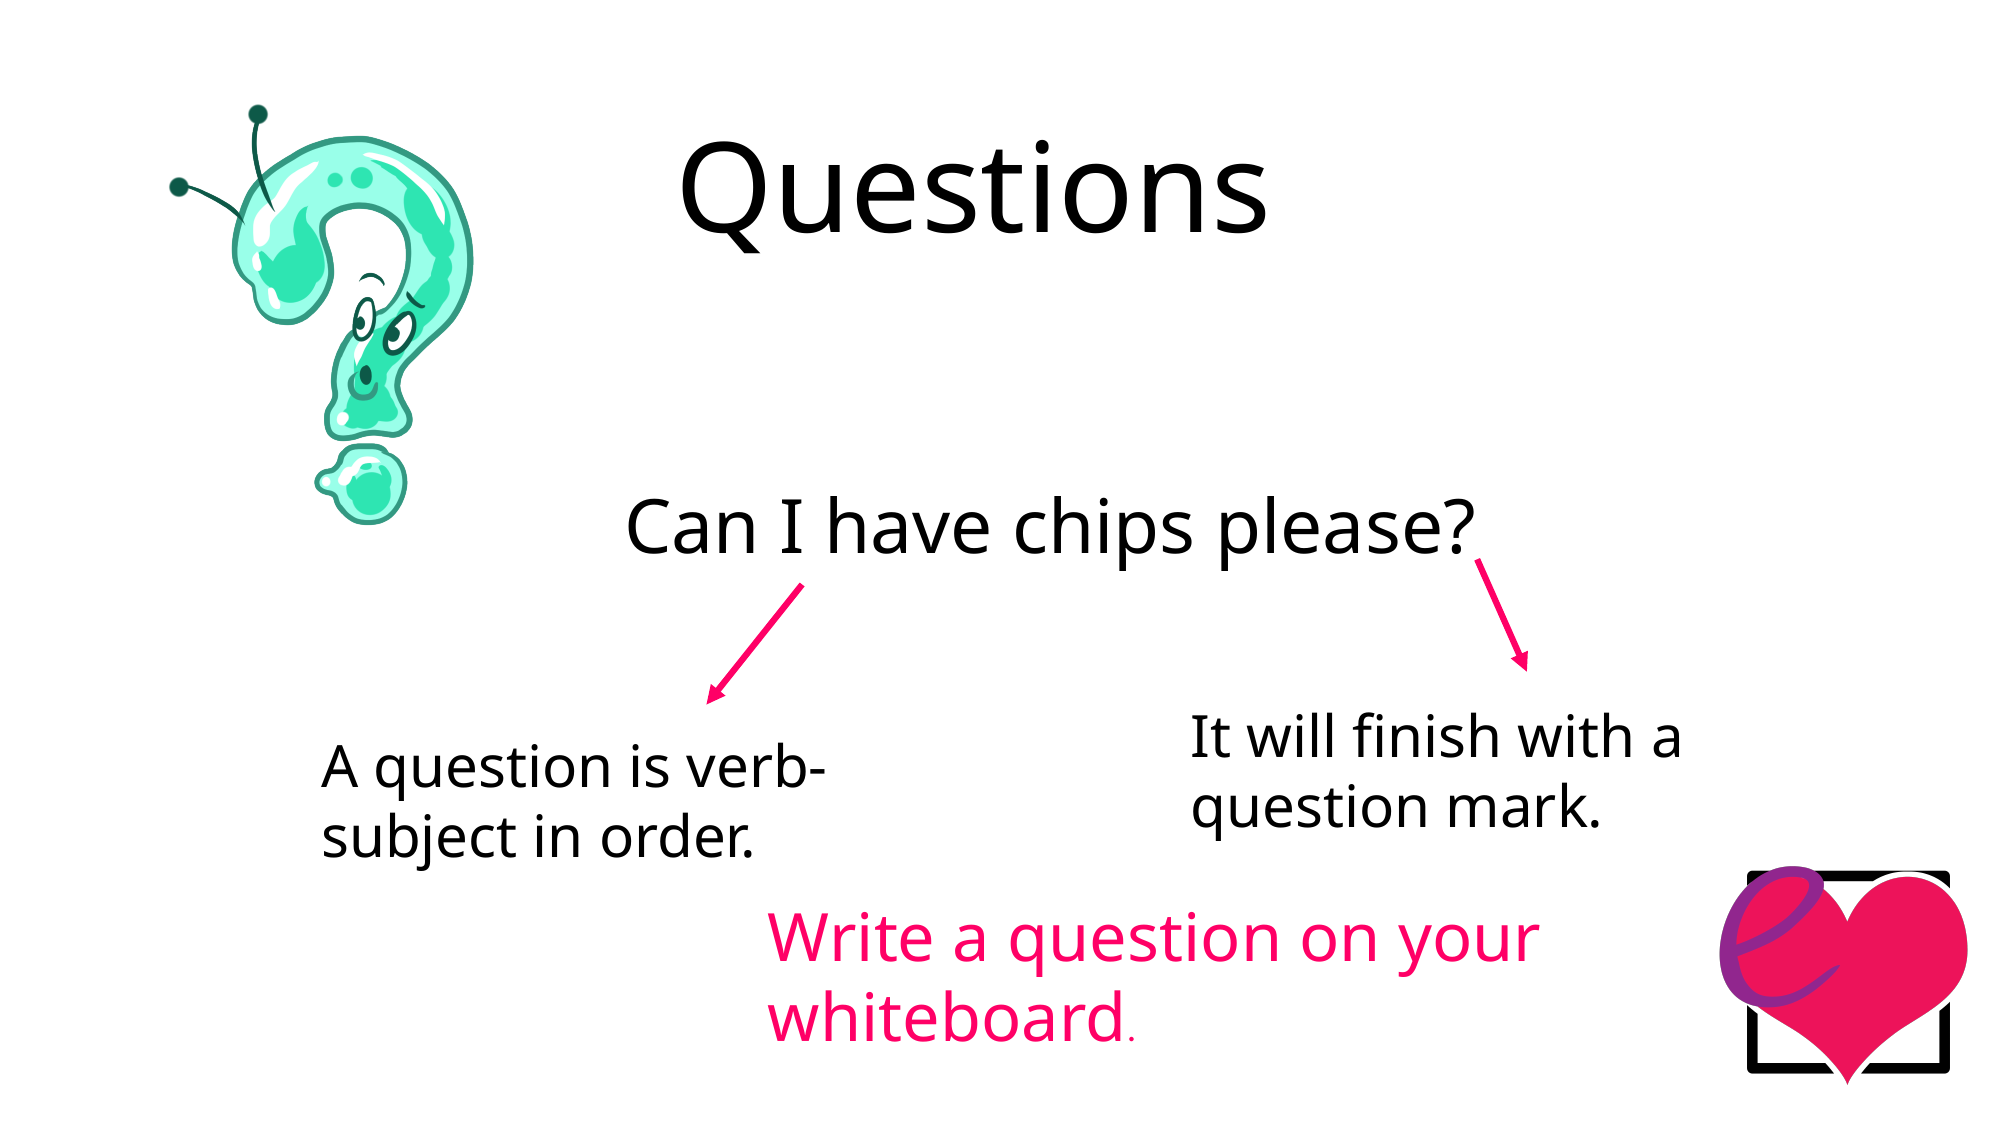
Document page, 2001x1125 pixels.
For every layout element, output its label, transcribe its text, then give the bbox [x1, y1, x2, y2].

picture [1717, 845, 1978, 1106]
text_box Questions [531, 99, 1642, 265]
text_box It will finish with a question mark. [1176, 692, 1868, 847]
picture [151, 66, 531, 551]
text_box Can I have chips please? [609, 471, 1527, 577]
text_box Write a question on your whiteboard. [753, 887, 1717, 1063]
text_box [1477, 559, 1527, 672]
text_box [706, 584, 803, 705]
text_box A question is verb- subject in order. [306, 721, 998, 877]
